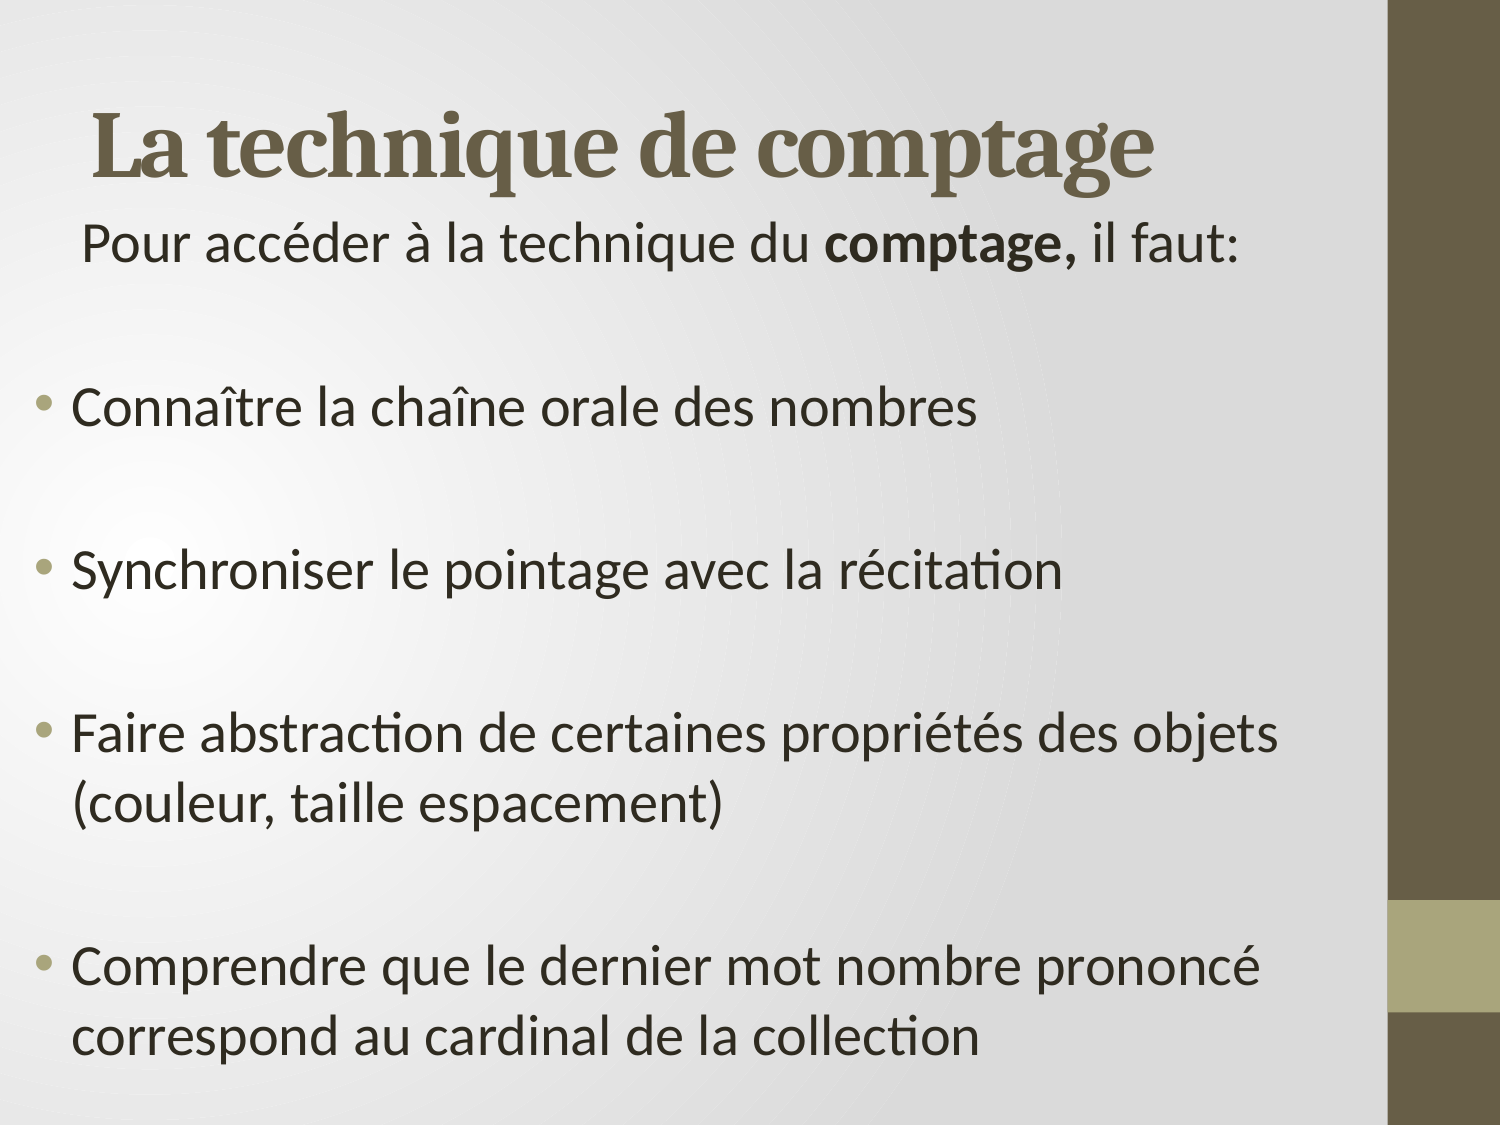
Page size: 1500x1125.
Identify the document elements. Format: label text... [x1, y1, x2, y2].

list Pour accéder à la technique du comptage, il faut: Connaître la chaîne orale des nombres Synchroniser le pointage avec la récitation Faire abstraction de certaines propriétés des objets (couleur, taille espacement) Comprendre que le dernier mot nombre prononcé correspond au cardinal de la collection [0, 197, 1424, 1125]
title La technique de comptage [75, 45, 1325, 197]
